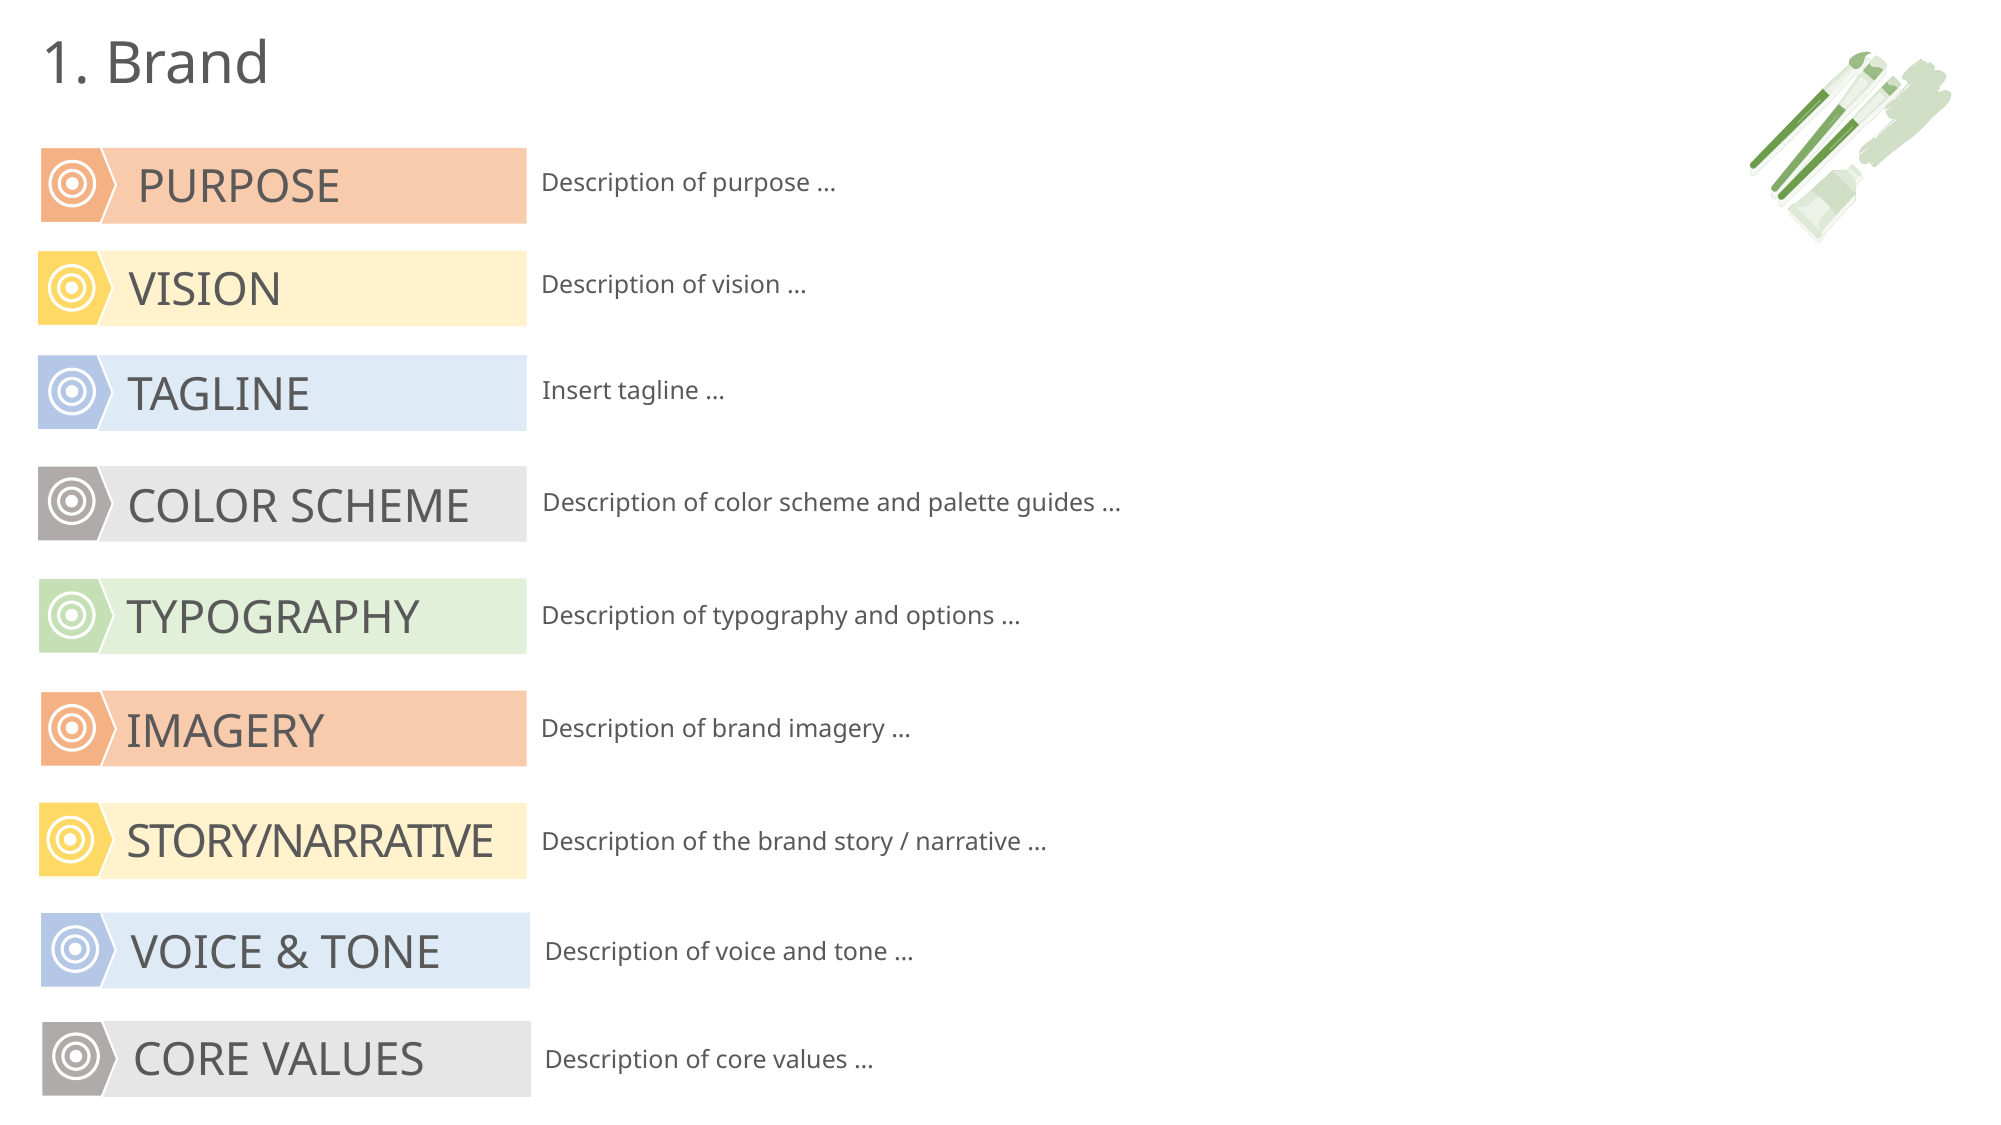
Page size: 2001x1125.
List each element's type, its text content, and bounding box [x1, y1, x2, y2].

picture [1705, 0, 2000, 295]
text_box 1. Brand [26, 18, 1705, 103]
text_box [37, 577, 527, 655]
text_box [39, 911, 530, 989]
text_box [37, 801, 527, 879]
text_box Description of purpose … [527, 158, 1625, 204]
text_box Insert tagline … [527, 367, 1627, 412]
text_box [40, 690, 527, 767]
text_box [36, 249, 527, 327]
text_box Description of voice and tone … [530, 928, 1704, 974]
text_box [41, 1020, 531, 1097]
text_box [40, 146, 527, 224]
text_box Description of vision … [527, 261, 1625, 307]
text_box Description of typography and options … [527, 591, 1705, 637]
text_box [36, 465, 527, 542]
text_box Description of the brand story / narrative … [527, 817, 1704, 863]
text_box Description of brand imagery … [527, 705, 1704, 751]
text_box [36, 354, 527, 431]
text_box Description of core values … [531, 1036, 1706, 1082]
text_box Description of color scheme and palette guides … [527, 479, 1706, 525]
